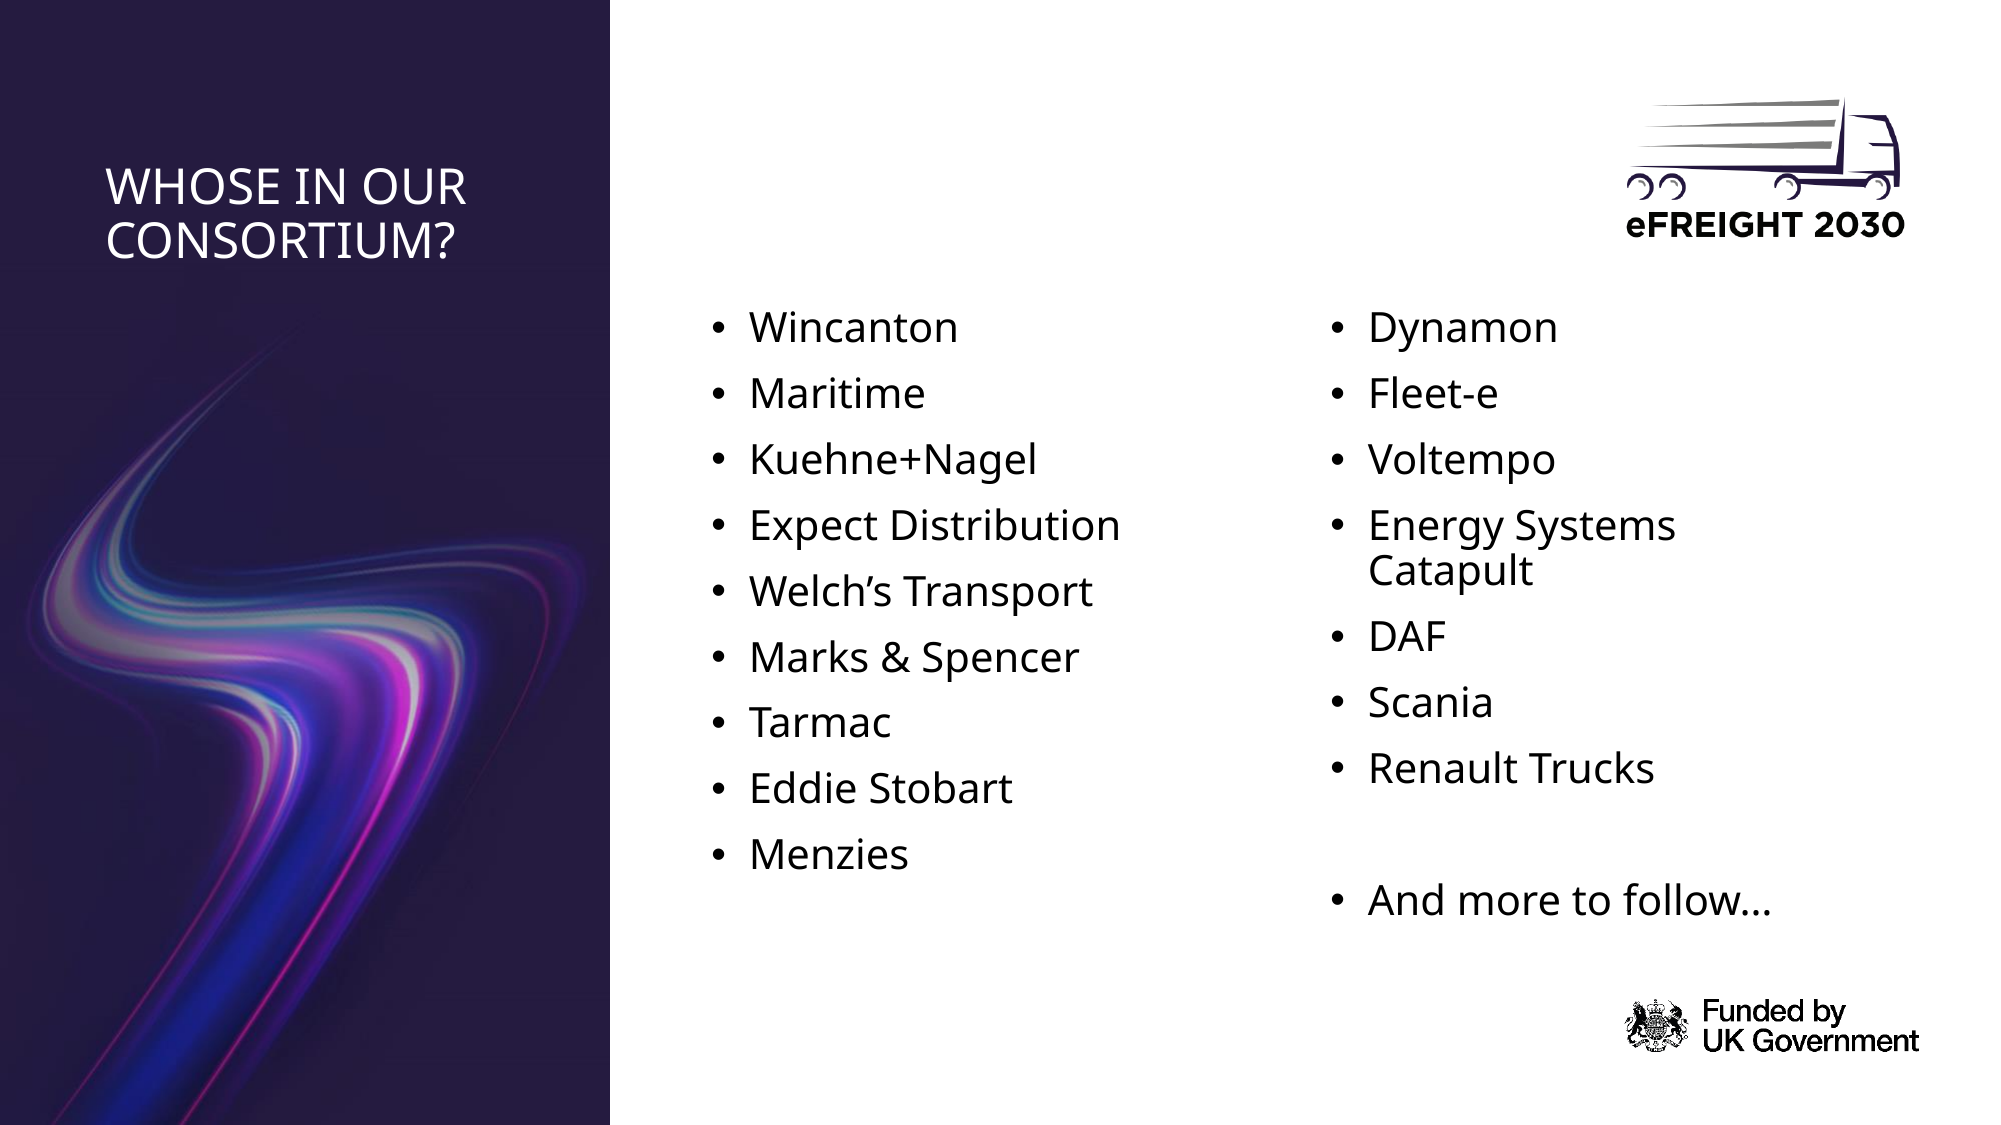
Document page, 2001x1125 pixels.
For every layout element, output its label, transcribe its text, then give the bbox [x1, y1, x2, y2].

picture [1617, 991, 1926, 1059]
title WHOSE IN OUR CONSORTIUM? [90, 154, 597, 277]
picture [0, 0, 610, 1125]
list Wincanton Maritime Kuehne+Nagel Expect Distribution Welch’s Transport Marks & Spencer Tarmac Eddie Stobart Menzies [696, 299, 1158, 1014]
text_box Dynamon Fleet-e Voltempo Energy Systems Catapult DAF Scania Renault Trucks And more to follow… [1315, 299, 1868, 1014]
